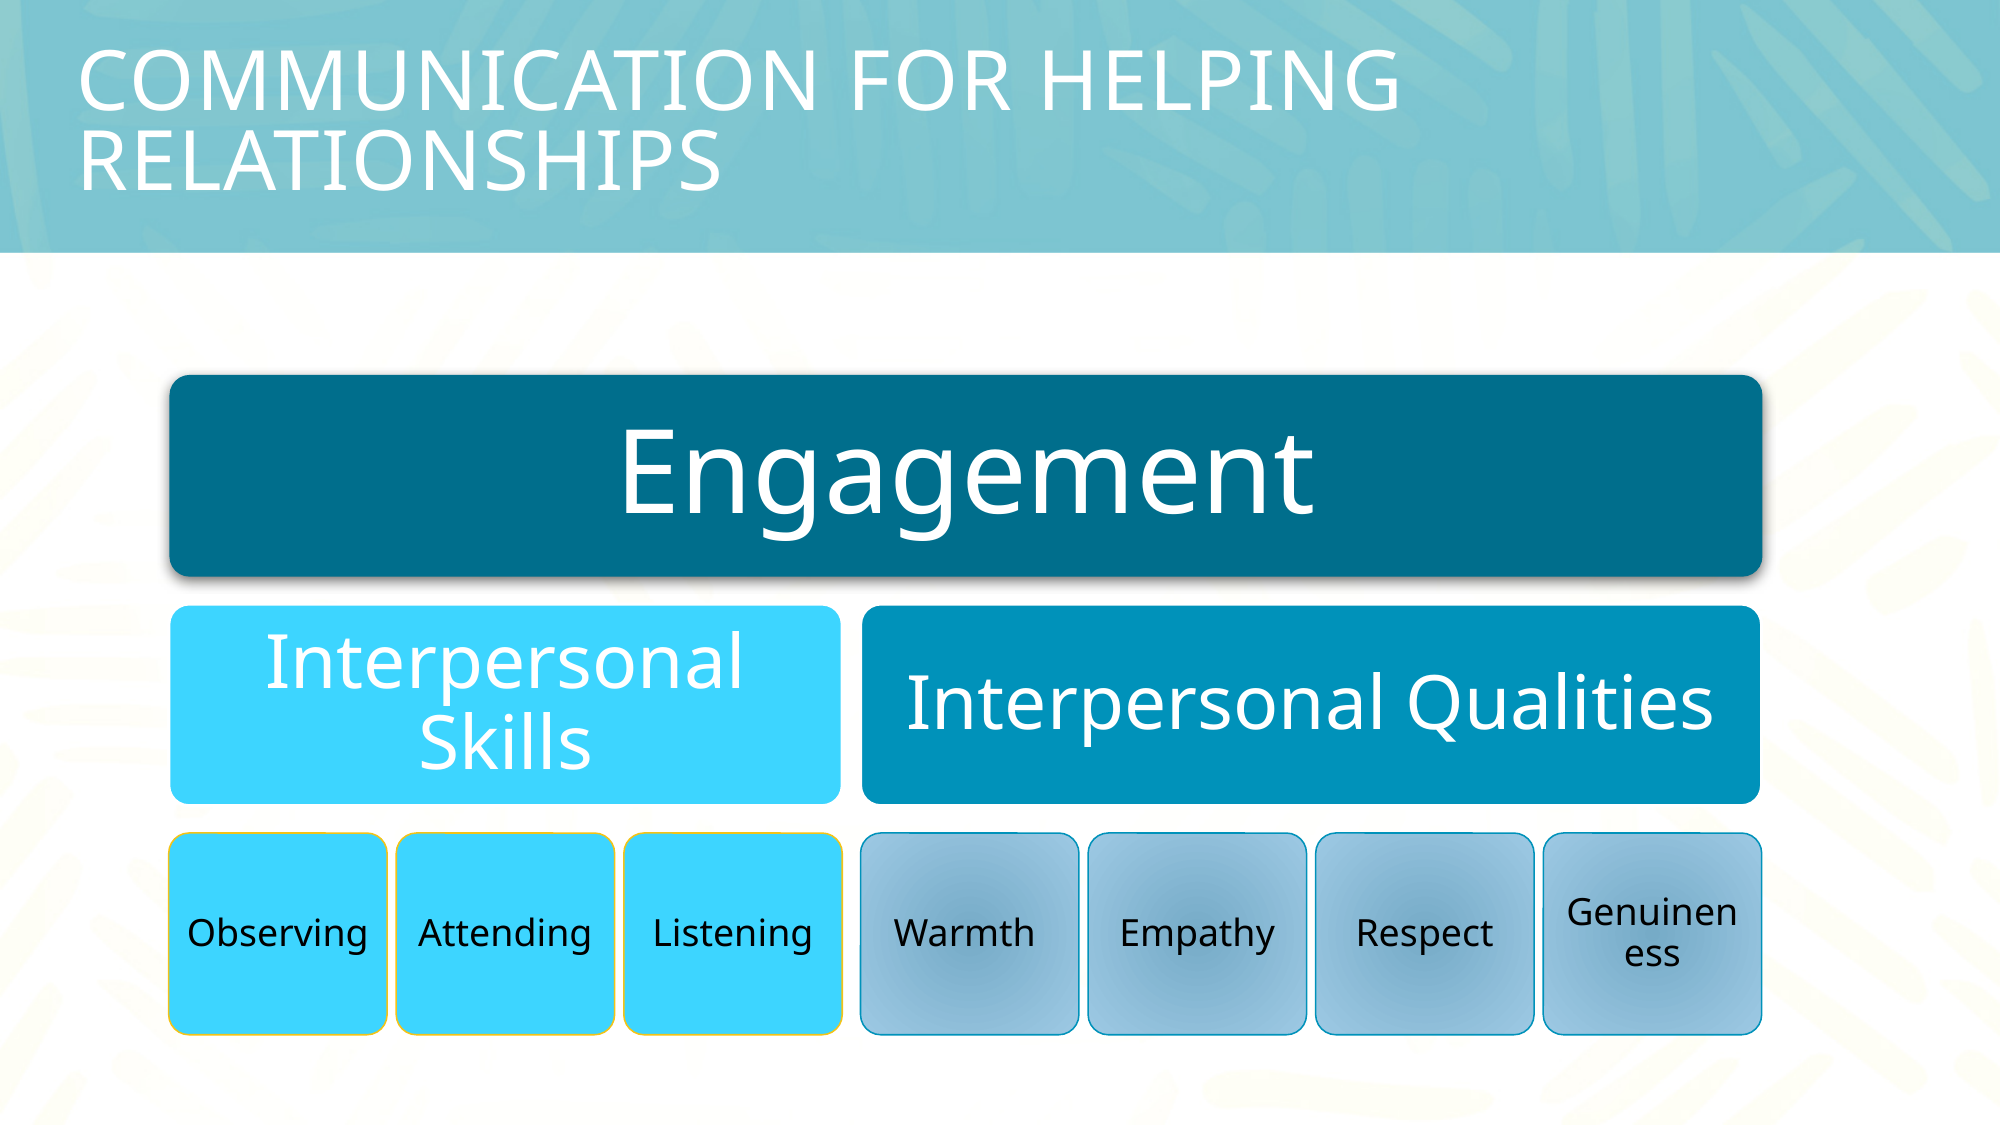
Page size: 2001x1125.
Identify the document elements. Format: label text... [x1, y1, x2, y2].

title Communication for helping relationships [61, 33, 1938, 220]
picture [0, 0, 2000, 1125]
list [167, 374, 1763, 1036]
